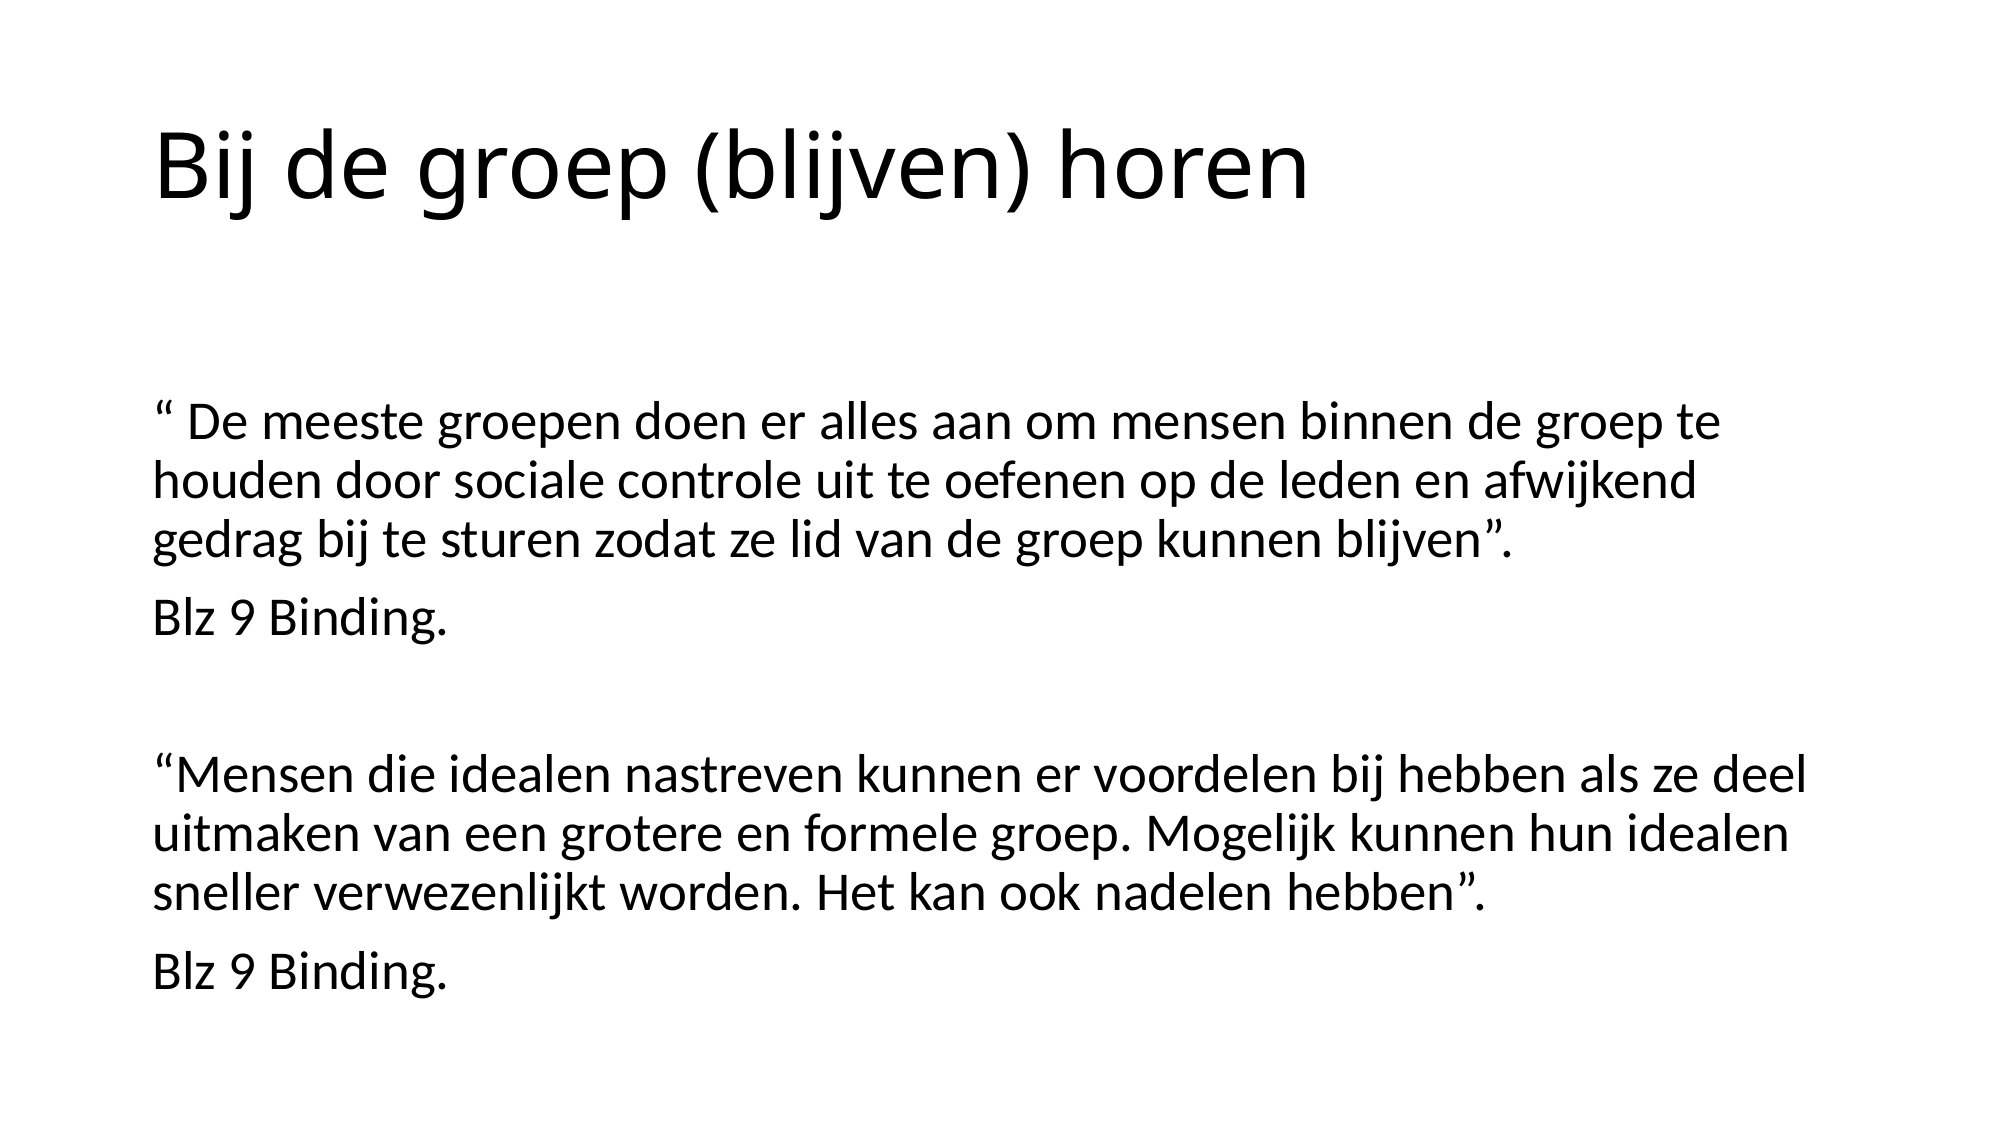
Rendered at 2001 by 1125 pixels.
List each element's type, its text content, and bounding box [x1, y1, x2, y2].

list “ De meeste groepen doen er alles aan om mensen binnen de groep te houden door sociale controle uit te oefenen op de leden en afwijkend gedrag bij te sturen zodat ze lid van de groep kunnen blijven”. Blz 9 Binding. “Mensen die idealen nastreven kunnen er voordelen bij hebben als ze deel uitmaken van een grotere en formele groep. Mogelijk kunnen hun idealen sneller verwezenlijkt worden. Het kan ook nadelen hebben”. Blz 9 Binding. [137, 299, 1863, 1014]
title Bij de groep (blijven) horen [137, 59, 1863, 278]
